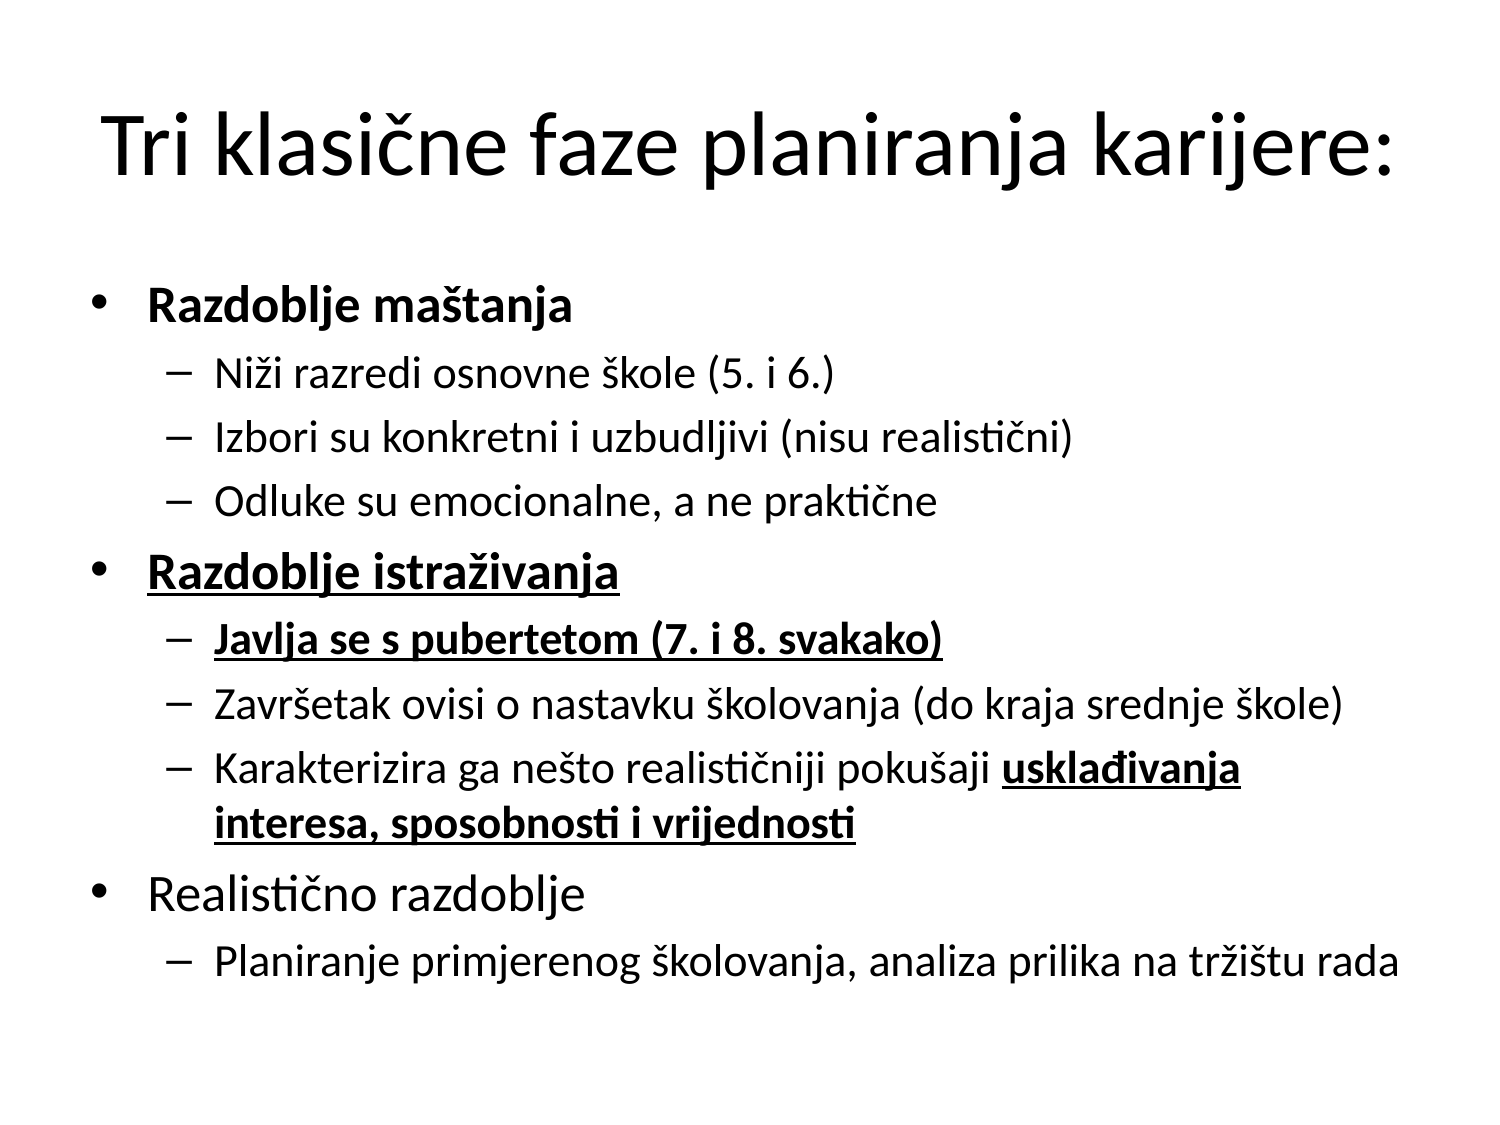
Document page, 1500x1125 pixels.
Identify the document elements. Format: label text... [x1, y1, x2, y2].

title Tri klasične faze planiranja karijere: [75, 45, 1425, 233]
list Razdoblje maštanja Niži razredi osnovne škole (5. i 6.) Izbori su konkretni i uzbudljivi (nisu realistični) Odluke su emocionalne, a ne praktične Razdoblje istraživanja Javlja se s pubertetom (7. i 8. svakako) Završetak ovisi o nastavku školovanja (do kraja srednje škole) Karakterizira ga nešto realističniji pokušaji usklađivanja interesa, sposobnosti i vrijednosti Realistično razdoblje Planiranje primjerenog školovanja, analiza prilika na tržištu rada [75, 262, 1425, 1005]
